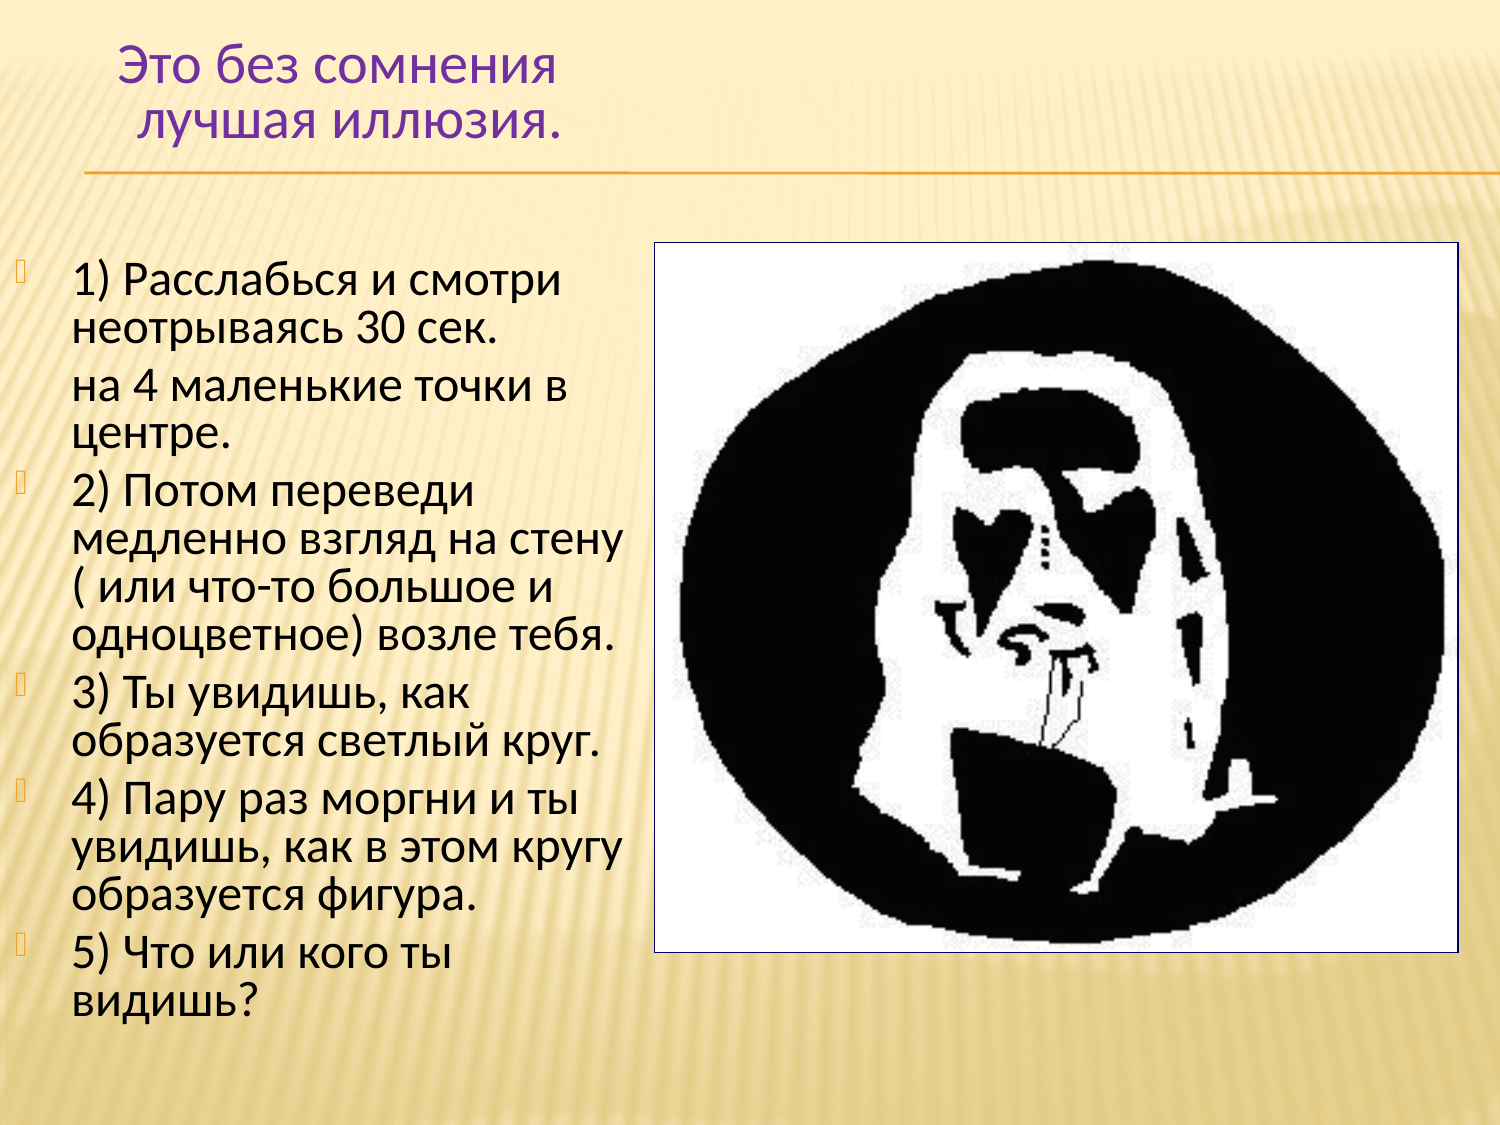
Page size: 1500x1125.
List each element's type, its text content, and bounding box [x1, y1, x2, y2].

list Это без сомнения лучшая иллюзия. 1) Расслабься и смотри неотрываясь 30 сек. на 4 маленькие точки в центре. 2) Потом переведи медленно взгляд на стену ( или что-то большое и одноцветное) возле тебя. 3) Ты увидишь, как образуется светлый круг. 4) Пару раз моргни и ты увидишь, как в этом кругу образуется фигура. 5) Что или кого ты видишь? [0, 213, 644, 1125]
list Это без сомнения лучшая иллюзия. 1) Расслабься и смотри неотрываясь 30 сек. на 4 маленькие точки в центре. 2) Потом переведи медленно взгляд на стену ( или что-то большое и одноцветное) возле тебя. 3) Ты увидишь, как образуется светлый круг. 4) Пару раз моргни и ты увидишь, как в этом кругу образуется фигура. 5) Что или кого ты видишь? [0, 31, 644, 212]
picture [655, 243, 1458, 952]
